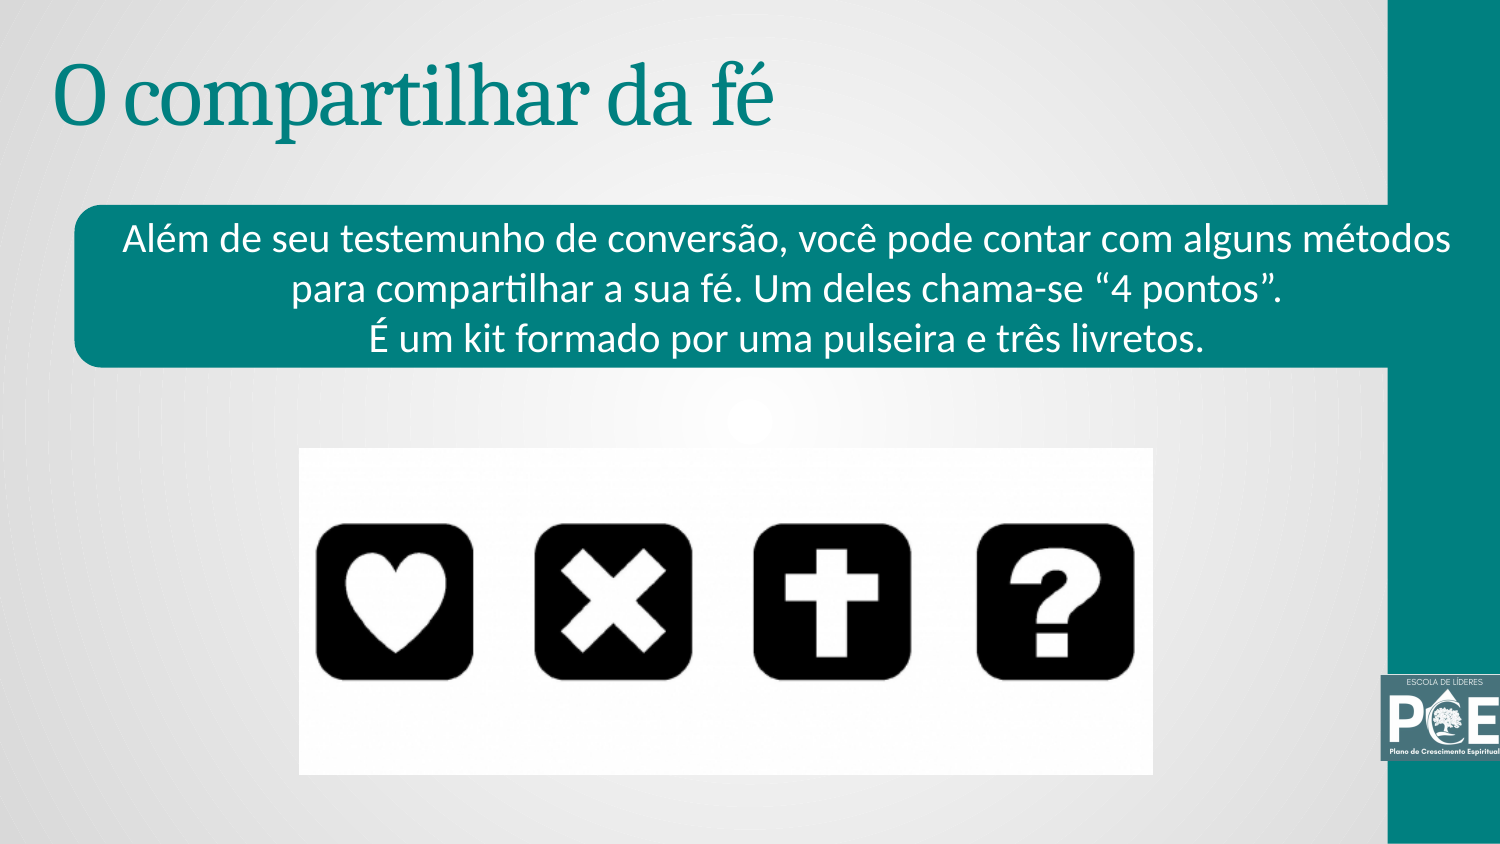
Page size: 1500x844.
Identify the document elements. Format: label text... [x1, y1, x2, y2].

picture [1380, 674, 1500, 761]
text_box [74, 204, 1500, 368]
title O compartilhar da fé [45, 27, 1466, 151]
picture [299, 447, 1153, 775]
